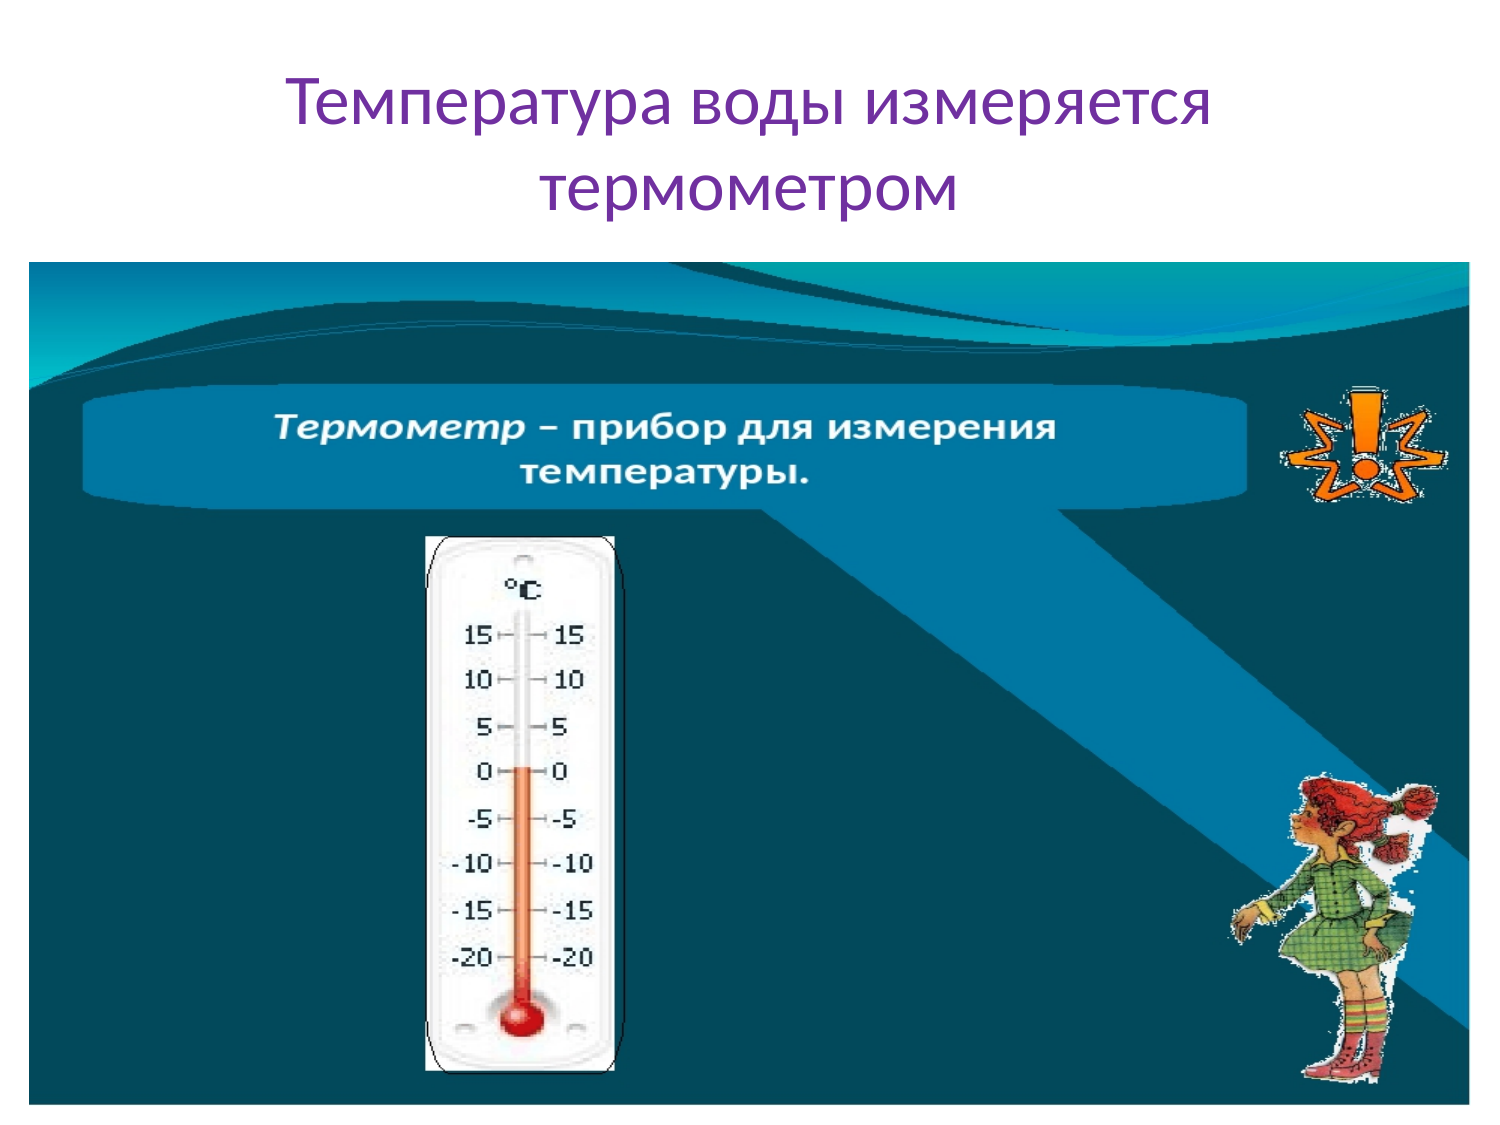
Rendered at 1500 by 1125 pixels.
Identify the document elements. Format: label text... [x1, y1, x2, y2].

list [29, 262, 1471, 1107]
title Температура воды измеряется термометром [75, 45, 1425, 233]
